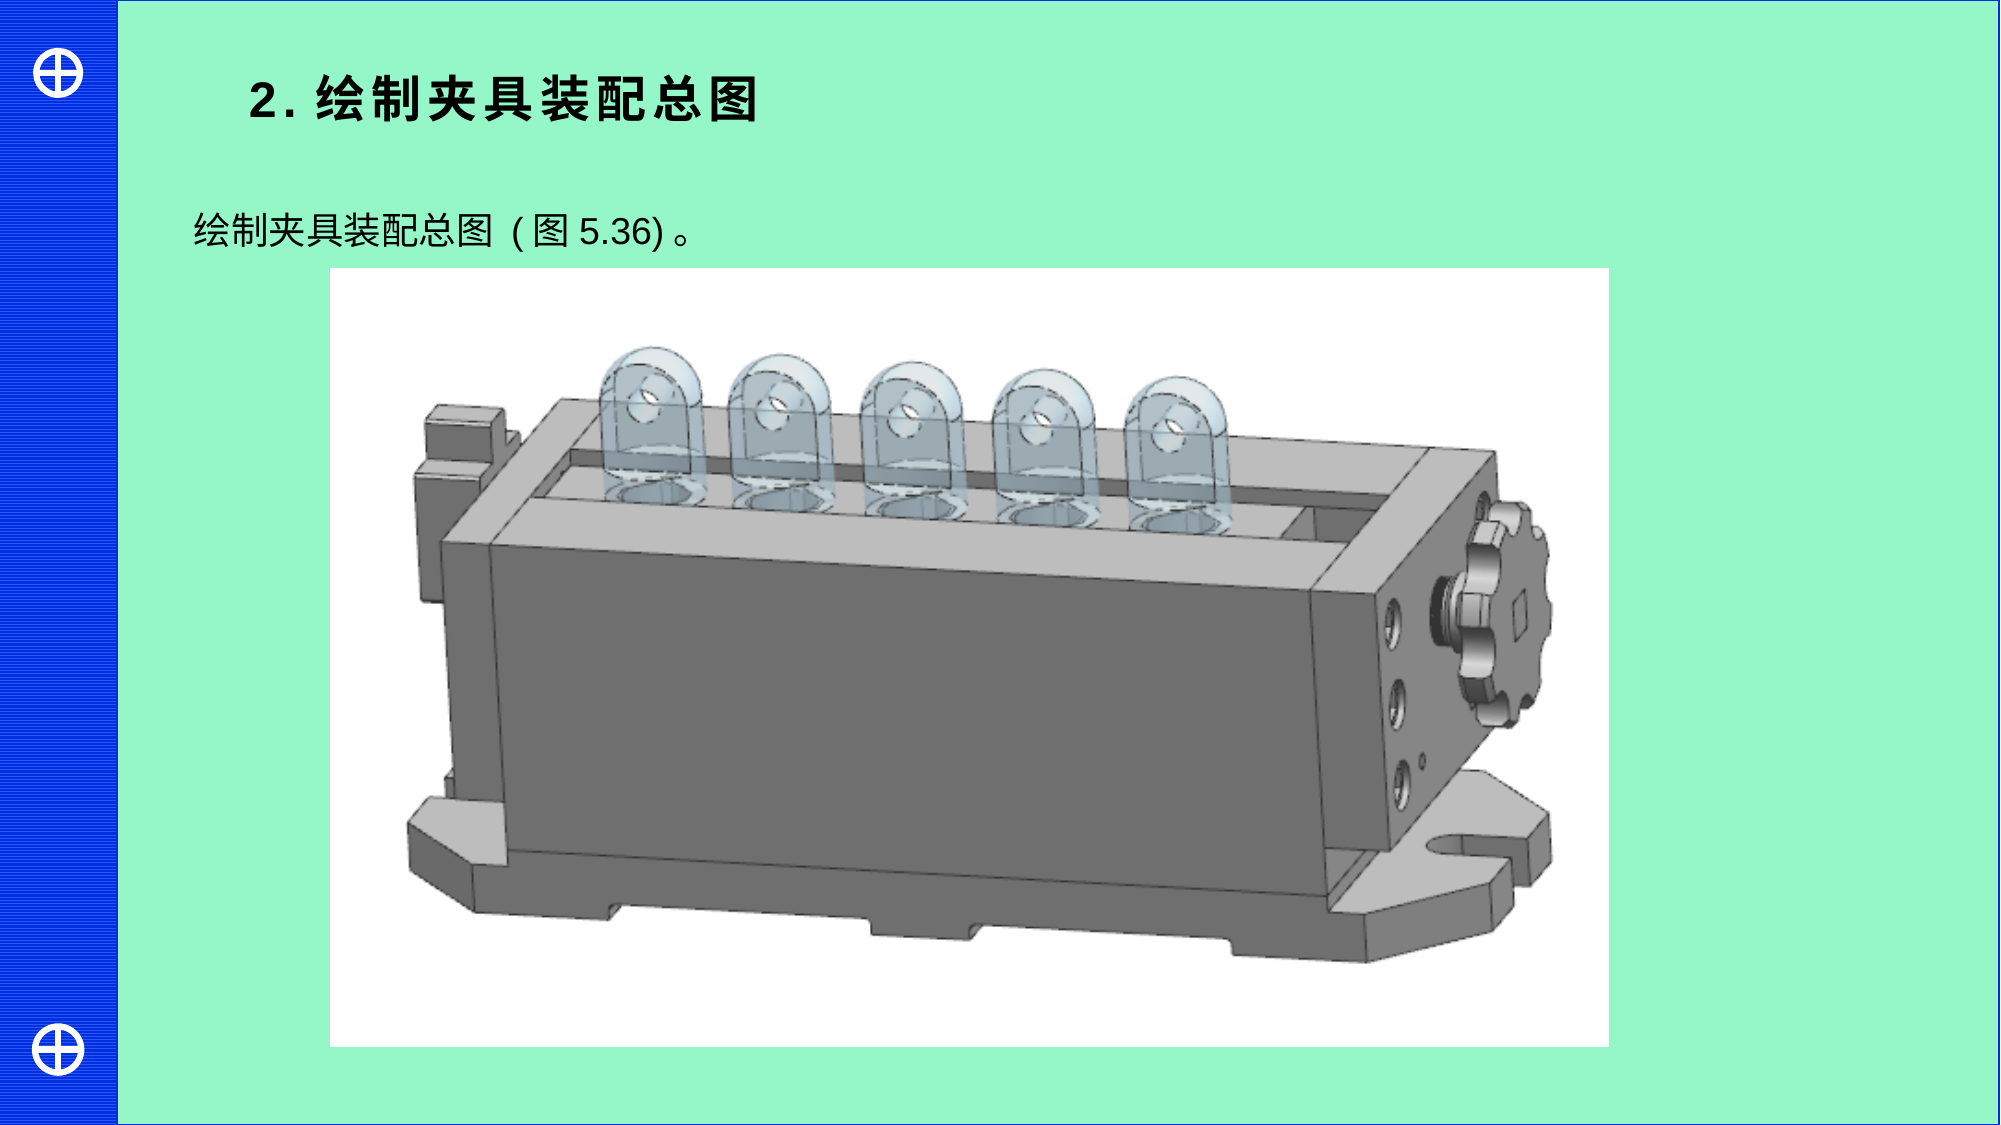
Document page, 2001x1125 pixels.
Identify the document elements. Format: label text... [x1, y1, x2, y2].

text_box 绘制夹具装配总图 (图5.36)。 [178, 199, 1179, 260]
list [330, 268, 1609, 1047]
text_box 2.绘制夹具装配总图 [126, 18, 1414, 140]
